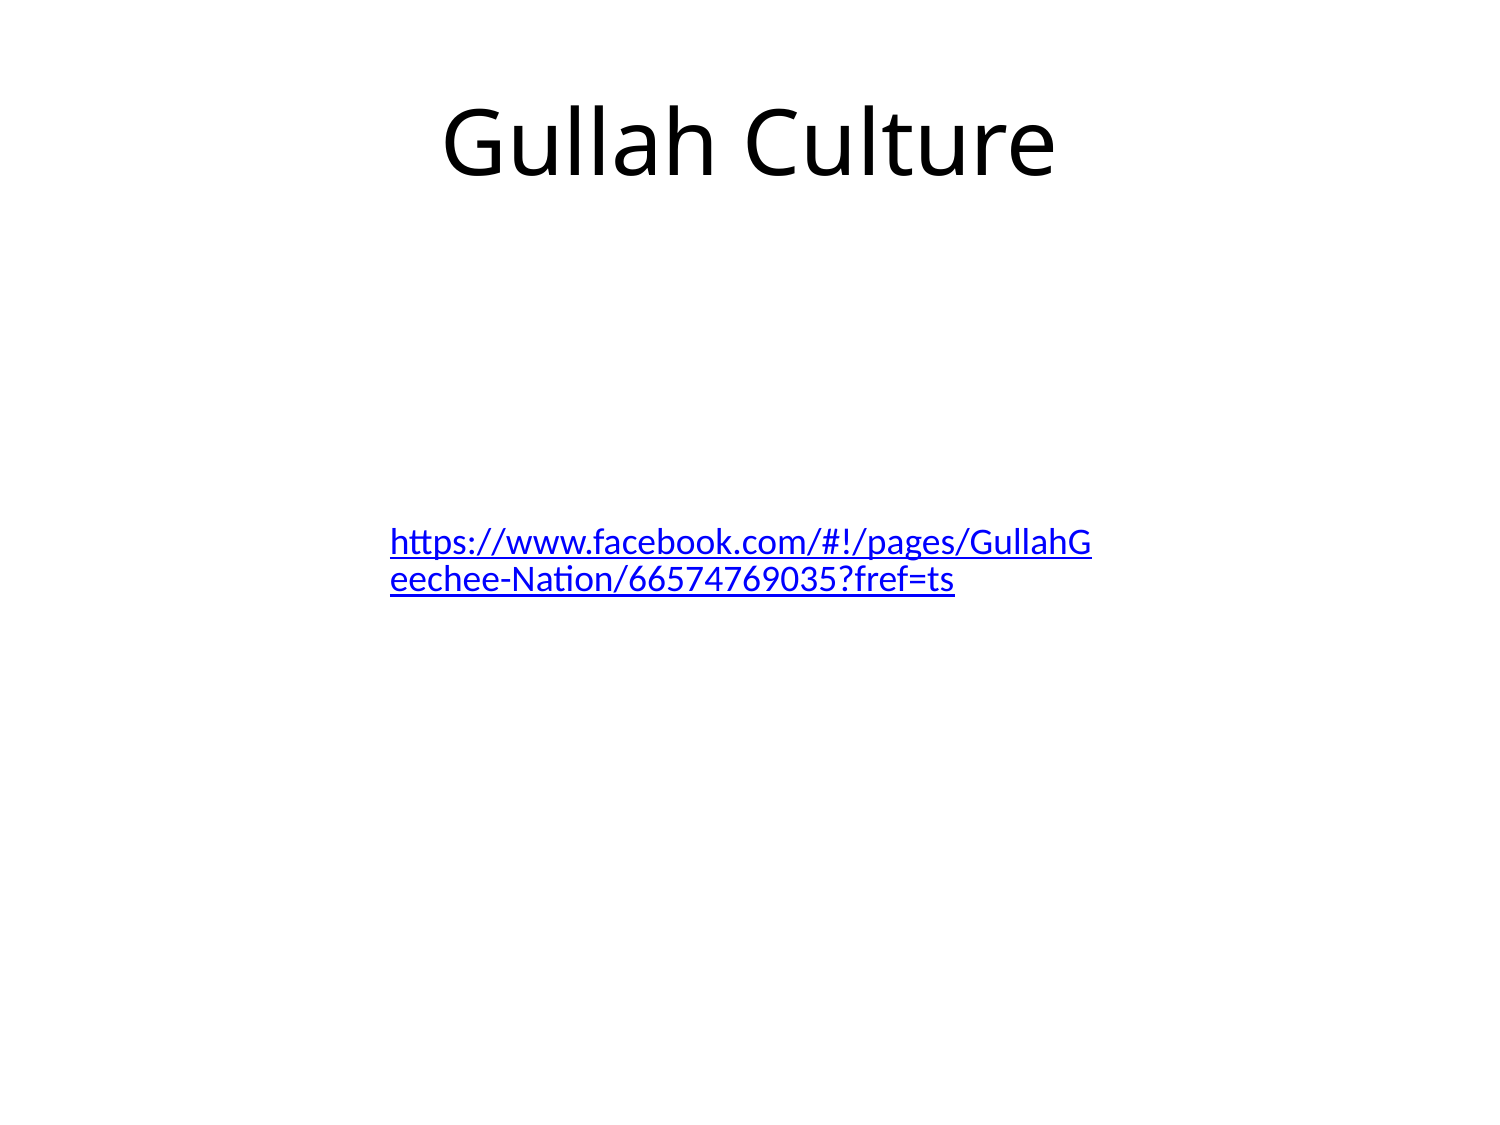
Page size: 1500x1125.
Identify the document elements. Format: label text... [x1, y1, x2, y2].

text_box https://www.facebook.com/#!/pages/GullahGeechee-Nation/66574769035?fref=ts [374, 509, 1125, 570]
title Gullah Culture [75, 45, 1425, 233]
